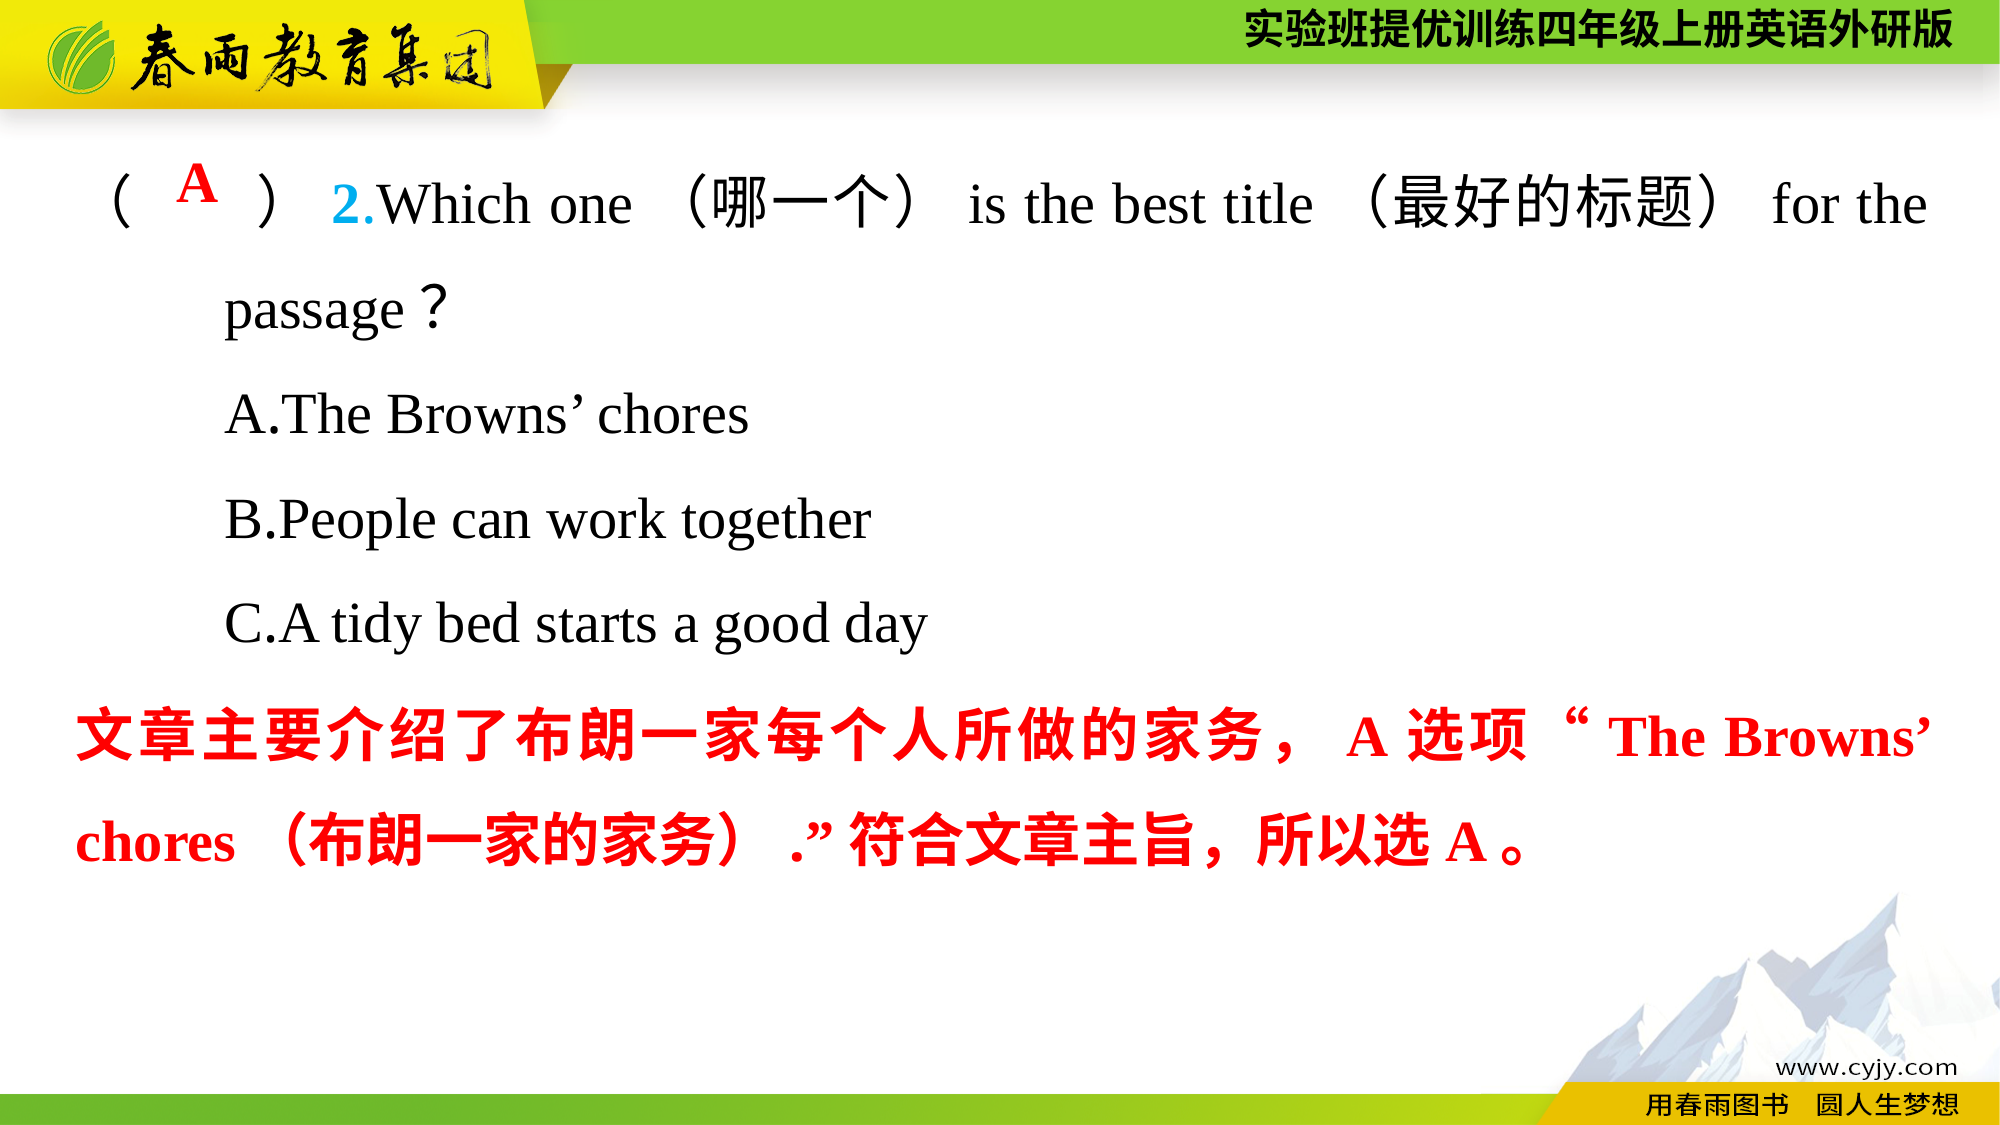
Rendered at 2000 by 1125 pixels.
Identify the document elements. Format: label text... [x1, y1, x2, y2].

text_box 文章主要介绍了布朗一家每个人所做的家务，A选项“The Browns’ chores（布朗一家的家务）.”符合文章主旨，所以选A。 [60, 655, 1945, 881]
text_box A [161, 137, 234, 222]
list （ ）2.Which one（哪一个）is the best title（最好的标题）for the passage？ A.The Browns’ chores B.People can work together C.A tidy bed starts a good day [59, 122, 1944, 668]
picture [0, 0, 2000, 1125]
